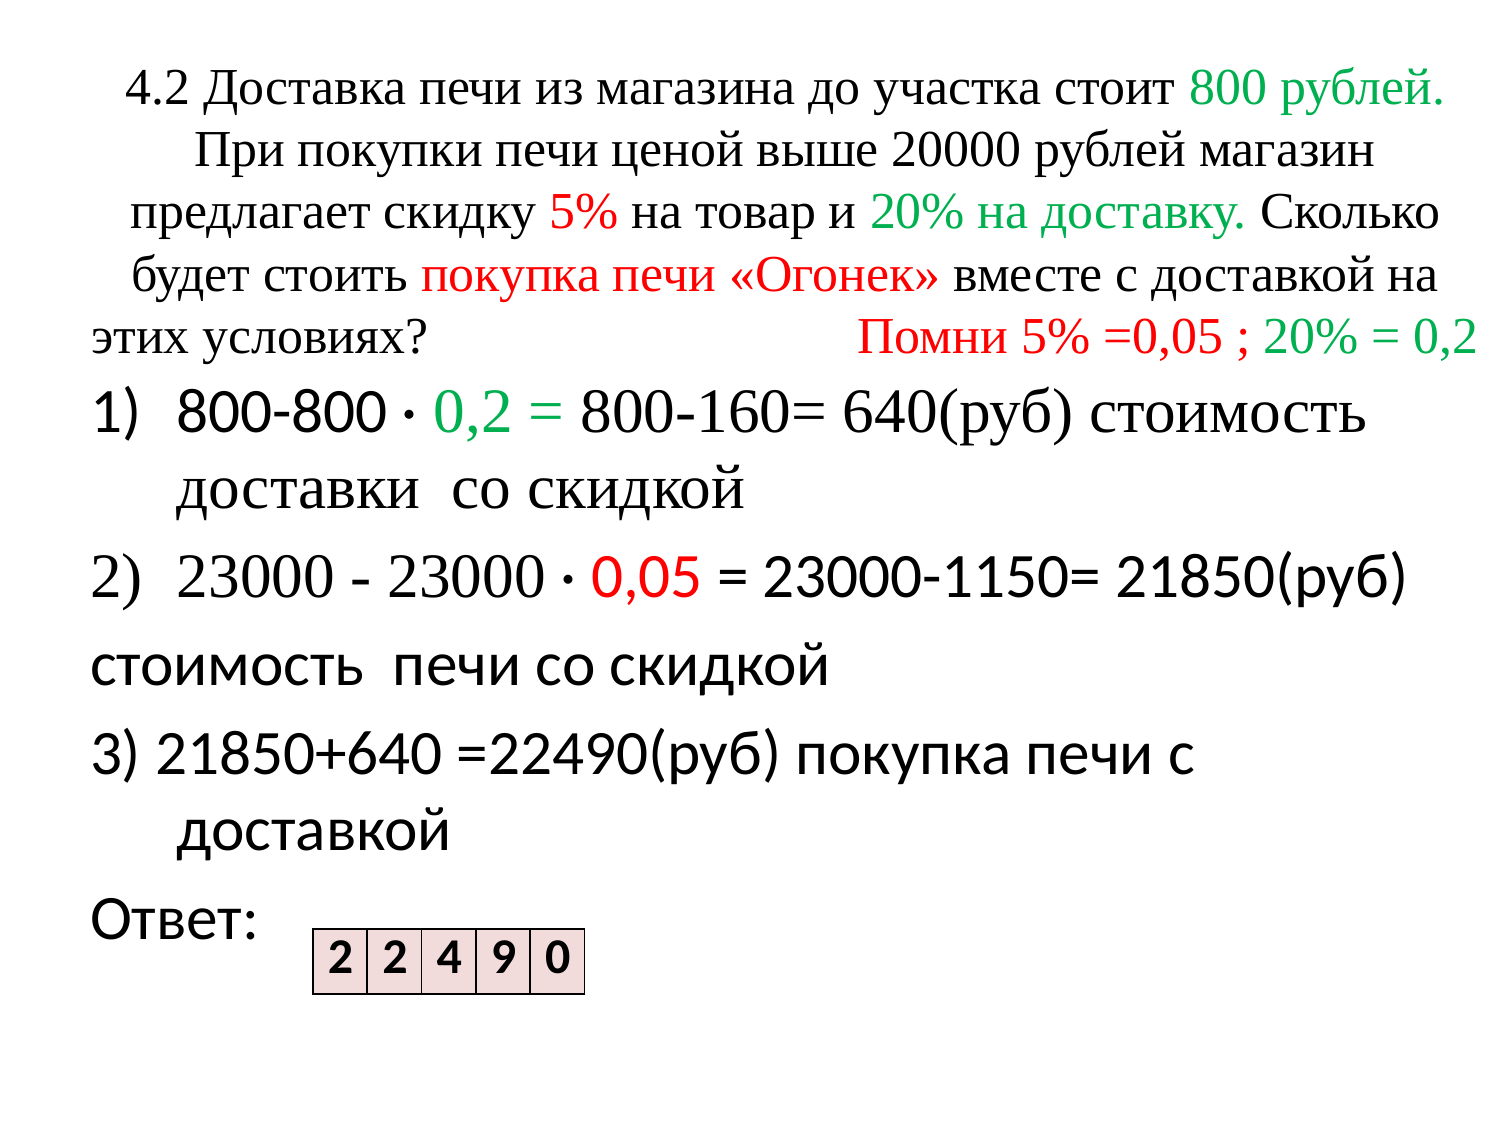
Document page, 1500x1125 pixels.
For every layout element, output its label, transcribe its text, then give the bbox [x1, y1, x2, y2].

table_header 0 [531, 930, 584, 993]
table_header 9 [477, 930, 529, 993]
table_header 2 [314, 930, 366, 993]
list 800-800 · 0,2 = 800-160= 640(руб) стоимость доставки со скидкой 23000 - 23000 · 0,05 = 23000-1150= 21850(руб) стоимость печи со скидкой 3) 21850+640 =22490(руб) покупка печи с доставкой Ответ: [75, 361, 1459, 1005]
title 4.2 Доставка печи из магазина до участка стоит 800 рублей. При покупки печи ценой выше 20000 рублей магазин предлагает скидку 5% на товар и 20% на доставку. Сколько будет стоить покупка печи «Огонек» вместе с доставкой на этих условиях? Помни 5% =0,05 ; 20% = 0,2 [70, 42, 1500, 374]
table_header 4 [422, 930, 475, 993]
table_header 2 [368, 930, 421, 993]
